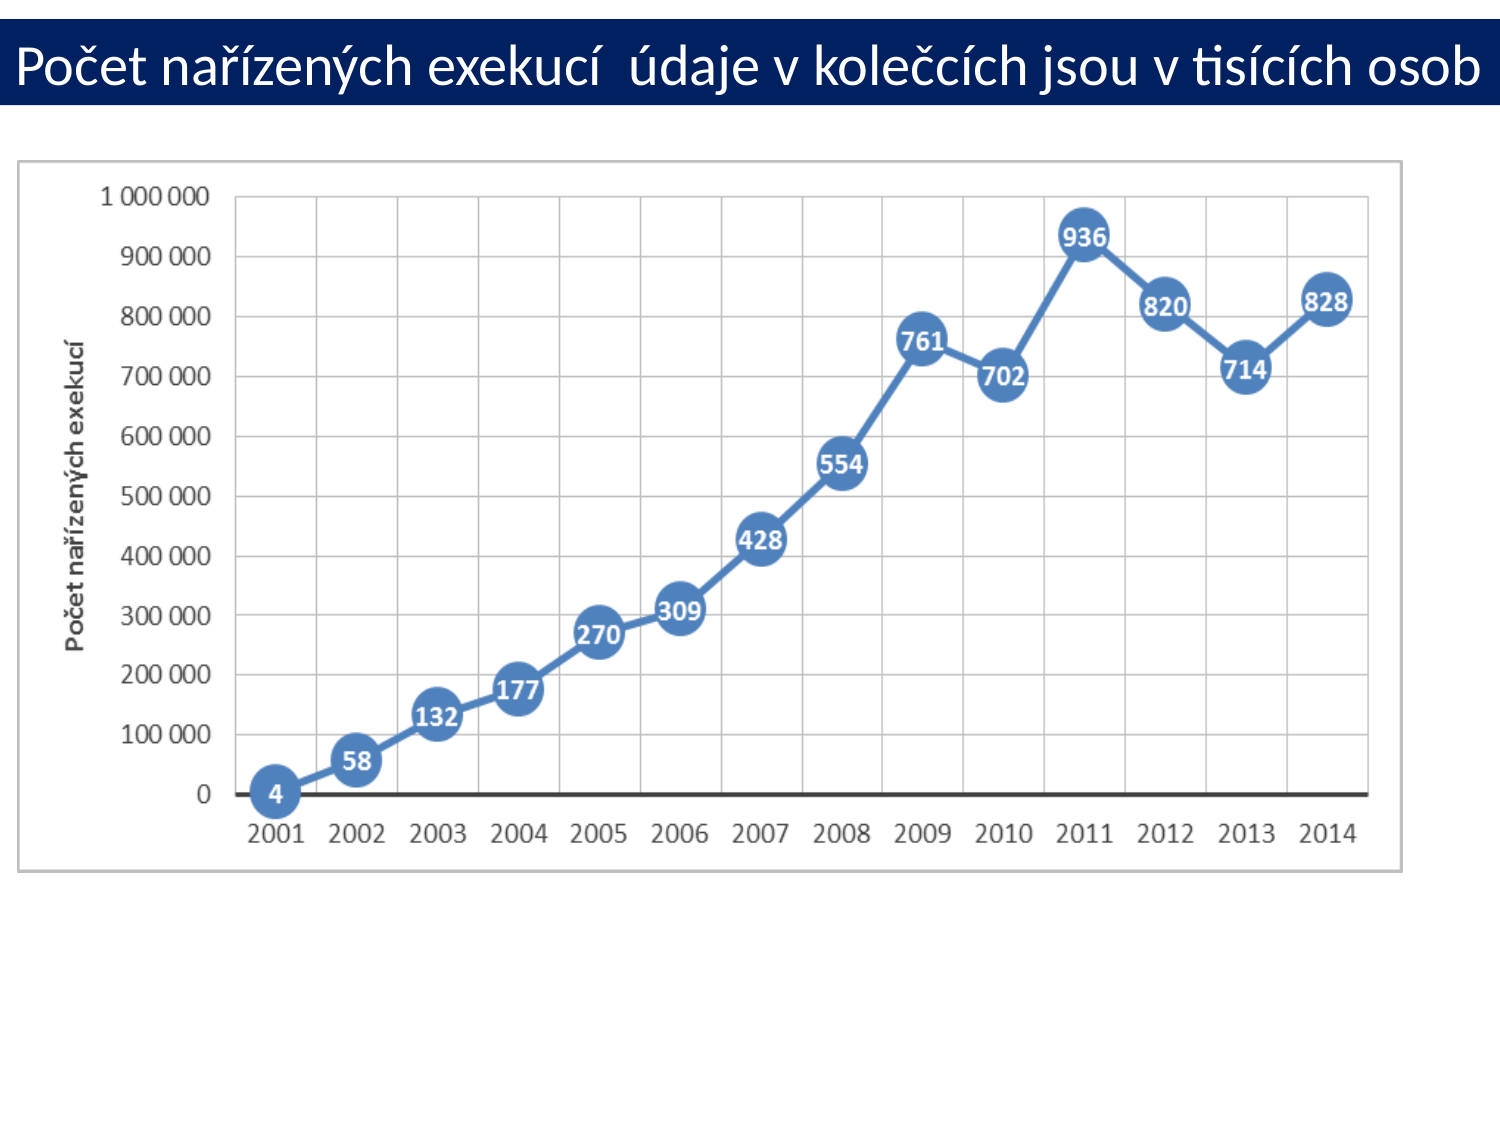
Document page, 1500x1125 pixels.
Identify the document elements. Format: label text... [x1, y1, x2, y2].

title Počet nařízených exekucí údaje v kolečcích jsou v tisících osob [0, 19, 1500, 106]
picture [17, 160, 1403, 873]
